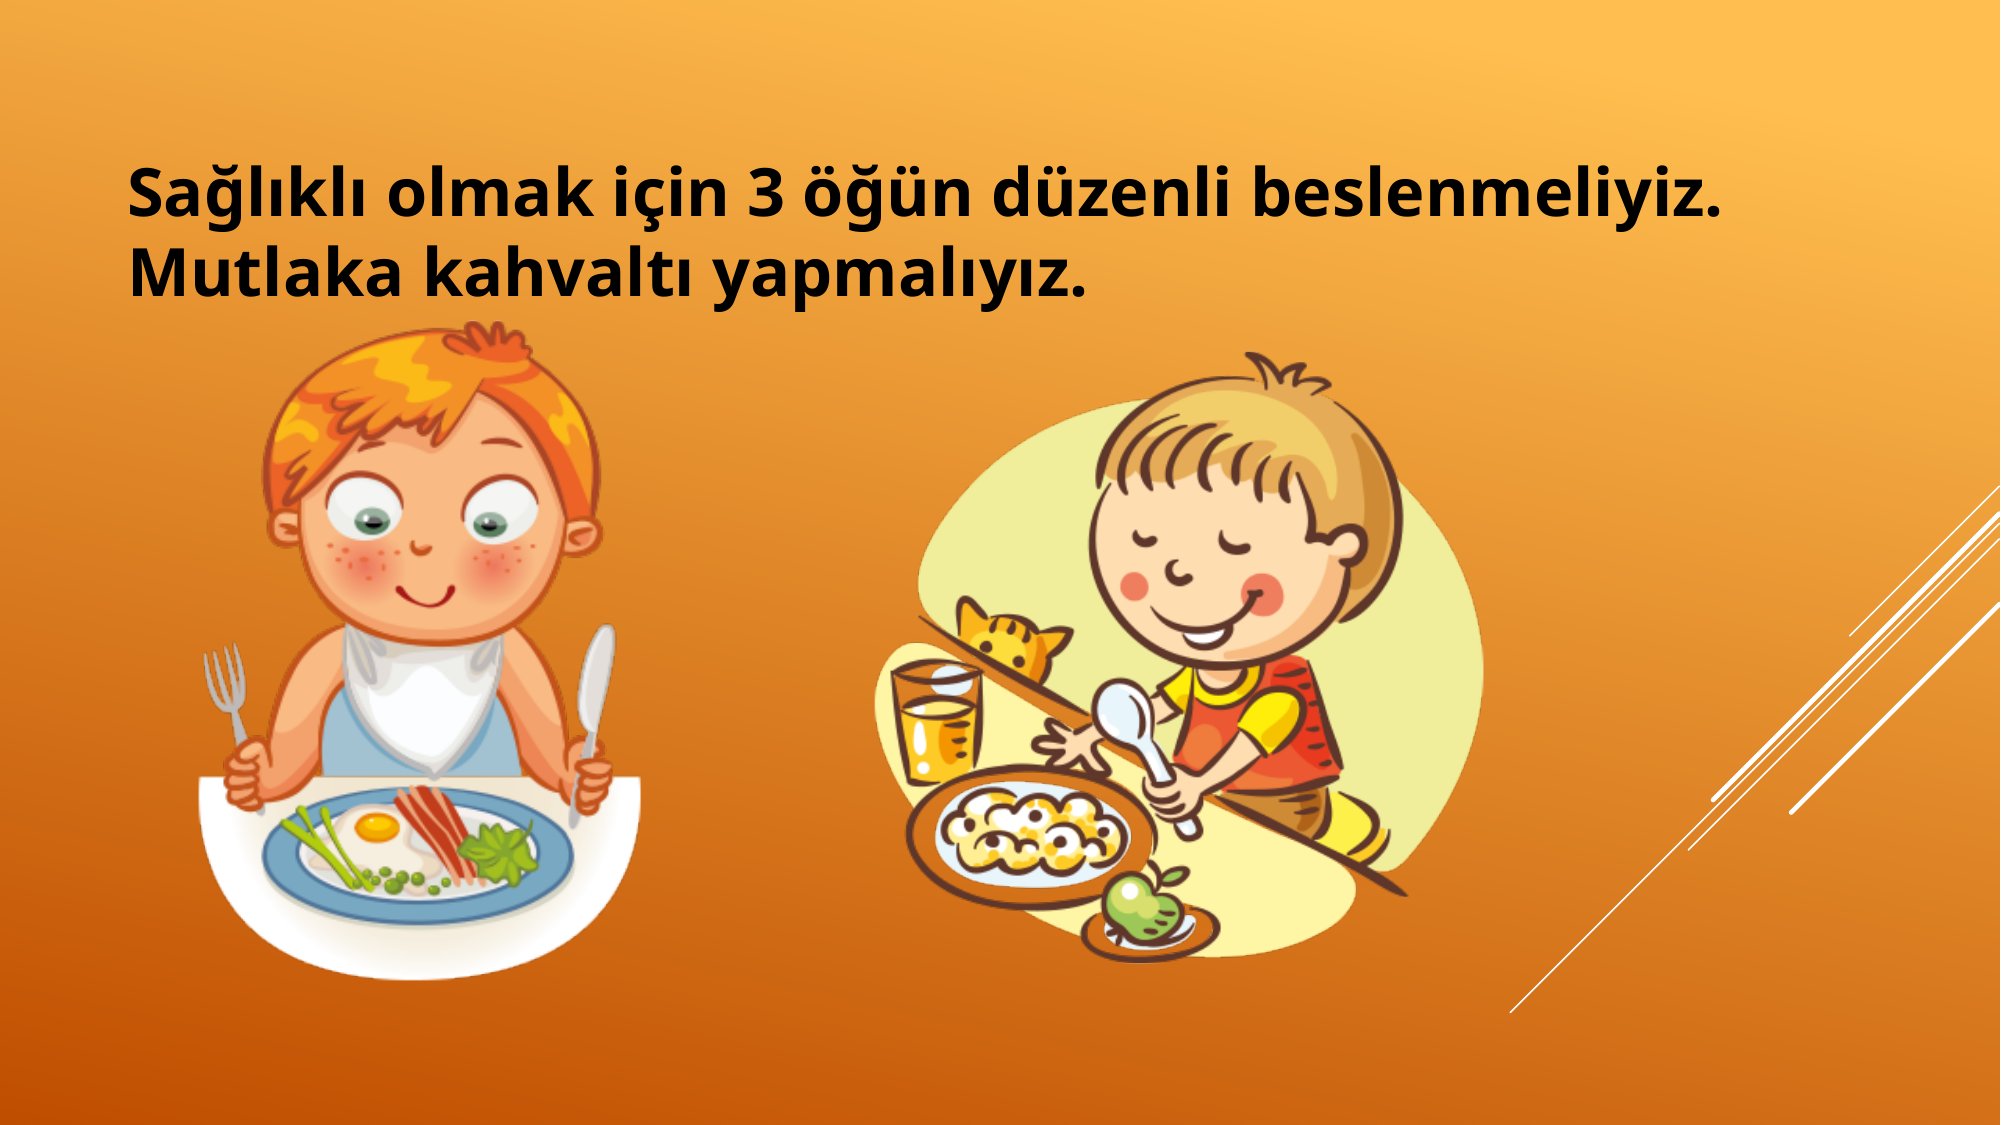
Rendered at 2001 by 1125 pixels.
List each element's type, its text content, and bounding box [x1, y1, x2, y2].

picture [59, 270, 1568, 1028]
list Sağlıklı olmak için 3 öğün düzenli beslenmeliyiz. Mutlaka kahvaltı yapmalıyız. [112, 112, 1923, 348]
